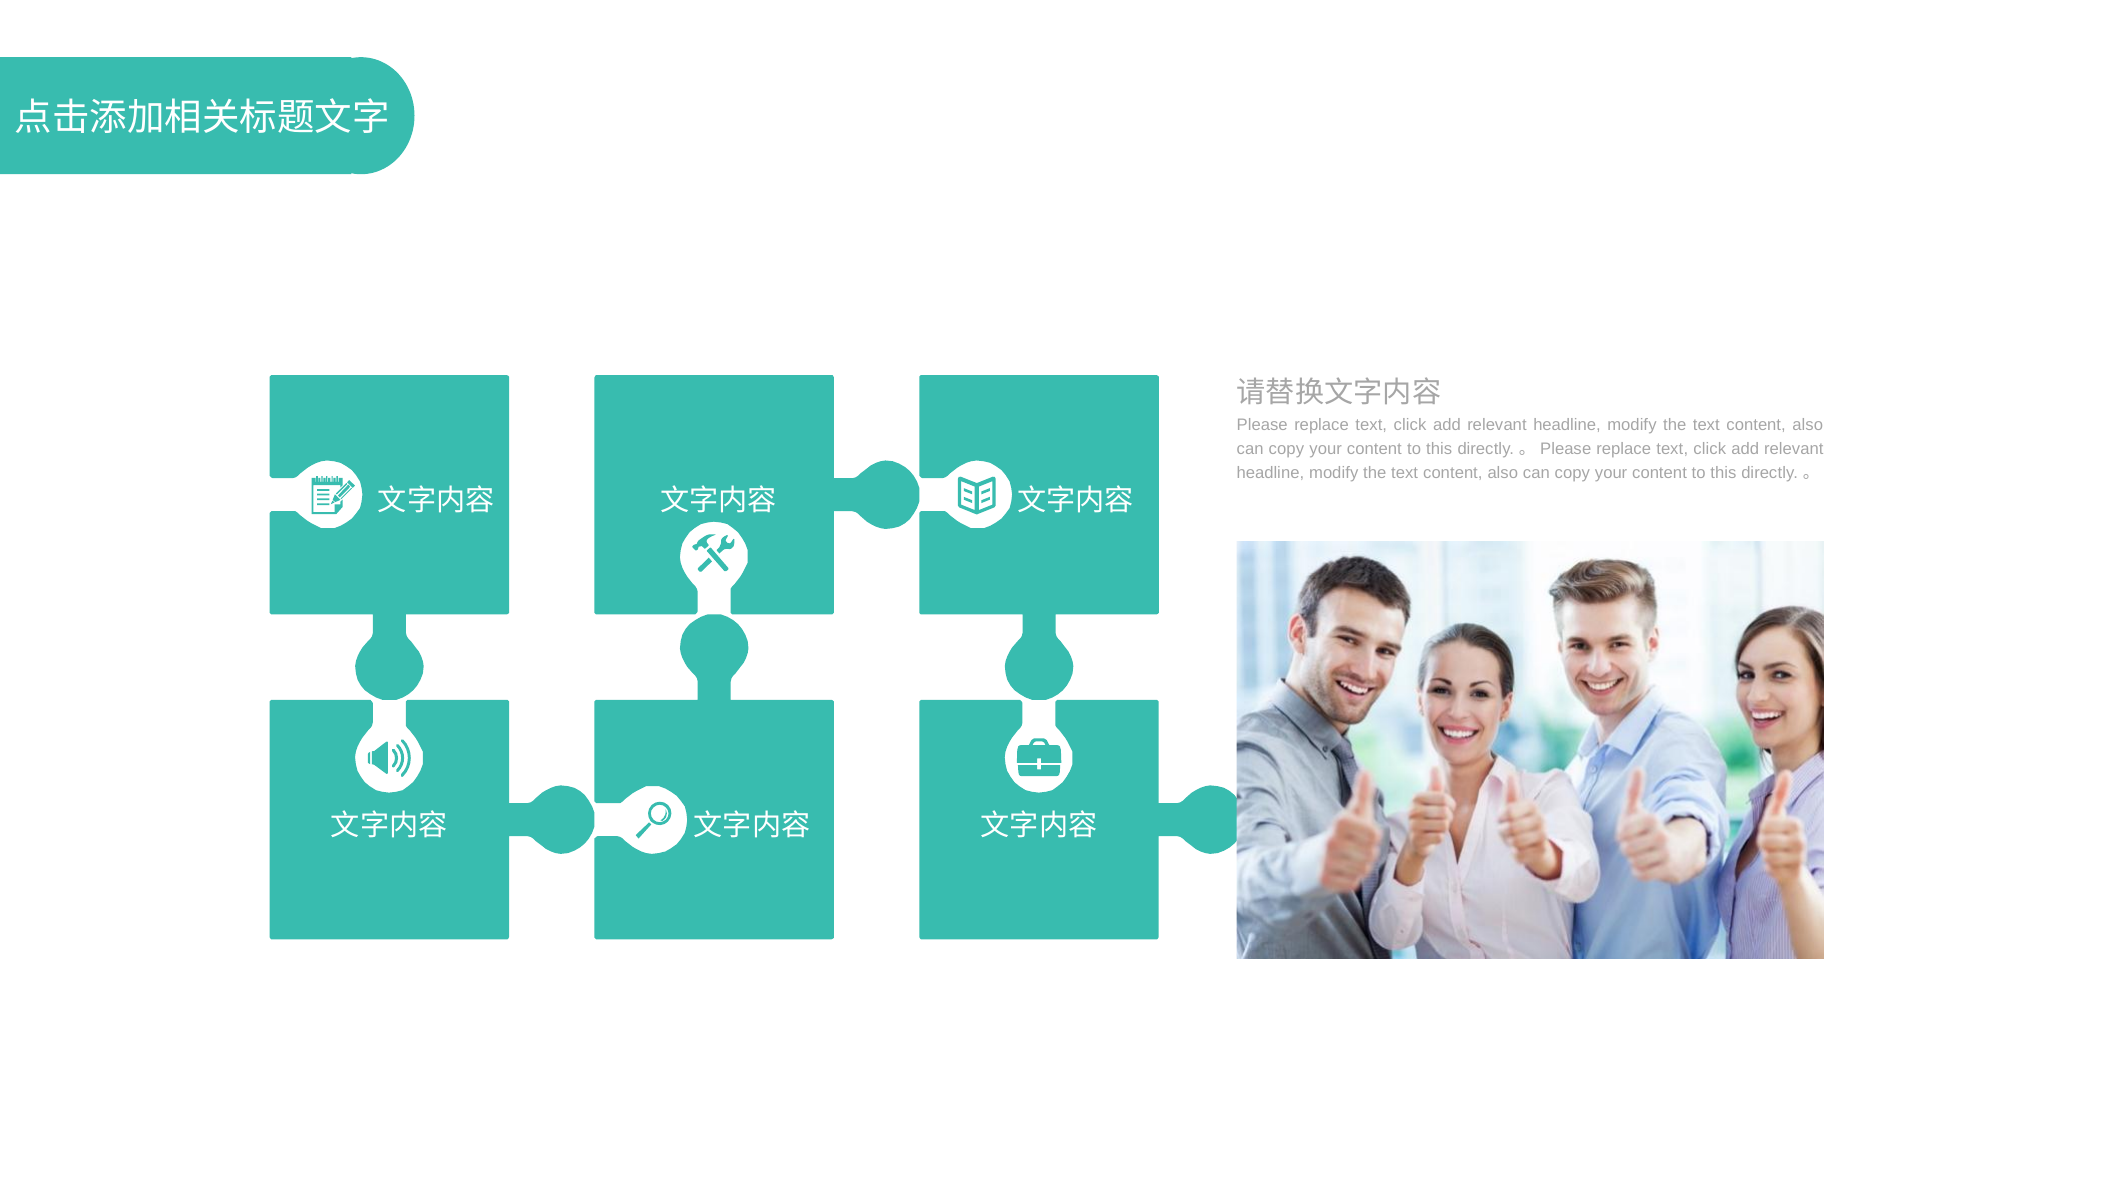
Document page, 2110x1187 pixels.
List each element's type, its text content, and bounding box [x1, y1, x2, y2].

text_box [957, 476, 996, 515]
text_box 文字内容 [363, 473, 510, 516]
text_box [1016, 738, 1062, 763]
text_box 文字内容 [679, 799, 825, 842]
text_box [594, 375, 920, 615]
text_box [269, 375, 510, 700]
text_box [919, 699, 1236, 940]
text_box 文字内容 [1003, 474, 1149, 517]
text_box Please replace text, click add relevant headline, modify the text content, also can copy your content to this directly.。Please replace text, click add relevant headline, modify the text content, also can copy your content to this directly.。 [1236, 409, 1824, 482]
text_box [919, 375, 1159, 700]
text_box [311, 476, 355, 515]
text_box [269, 699, 595, 940]
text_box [635, 800, 673, 839]
text_box 请替换文字内容 [1236, 366, 1499, 409]
text_box 文字内容 [631, 474, 806, 517]
text_box 文字内容 [316, 799, 463, 842]
text_box 文字内容 [966, 799, 1112, 842]
text_box [1236, 540, 1825, 959]
text_box 点击添加相关标题文字 [0, 85, 415, 146]
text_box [367, 738, 411, 777]
text_box [692, 534, 735, 572]
text_box [594, 614, 834, 940]
text_box [1017, 765, 1061, 777]
